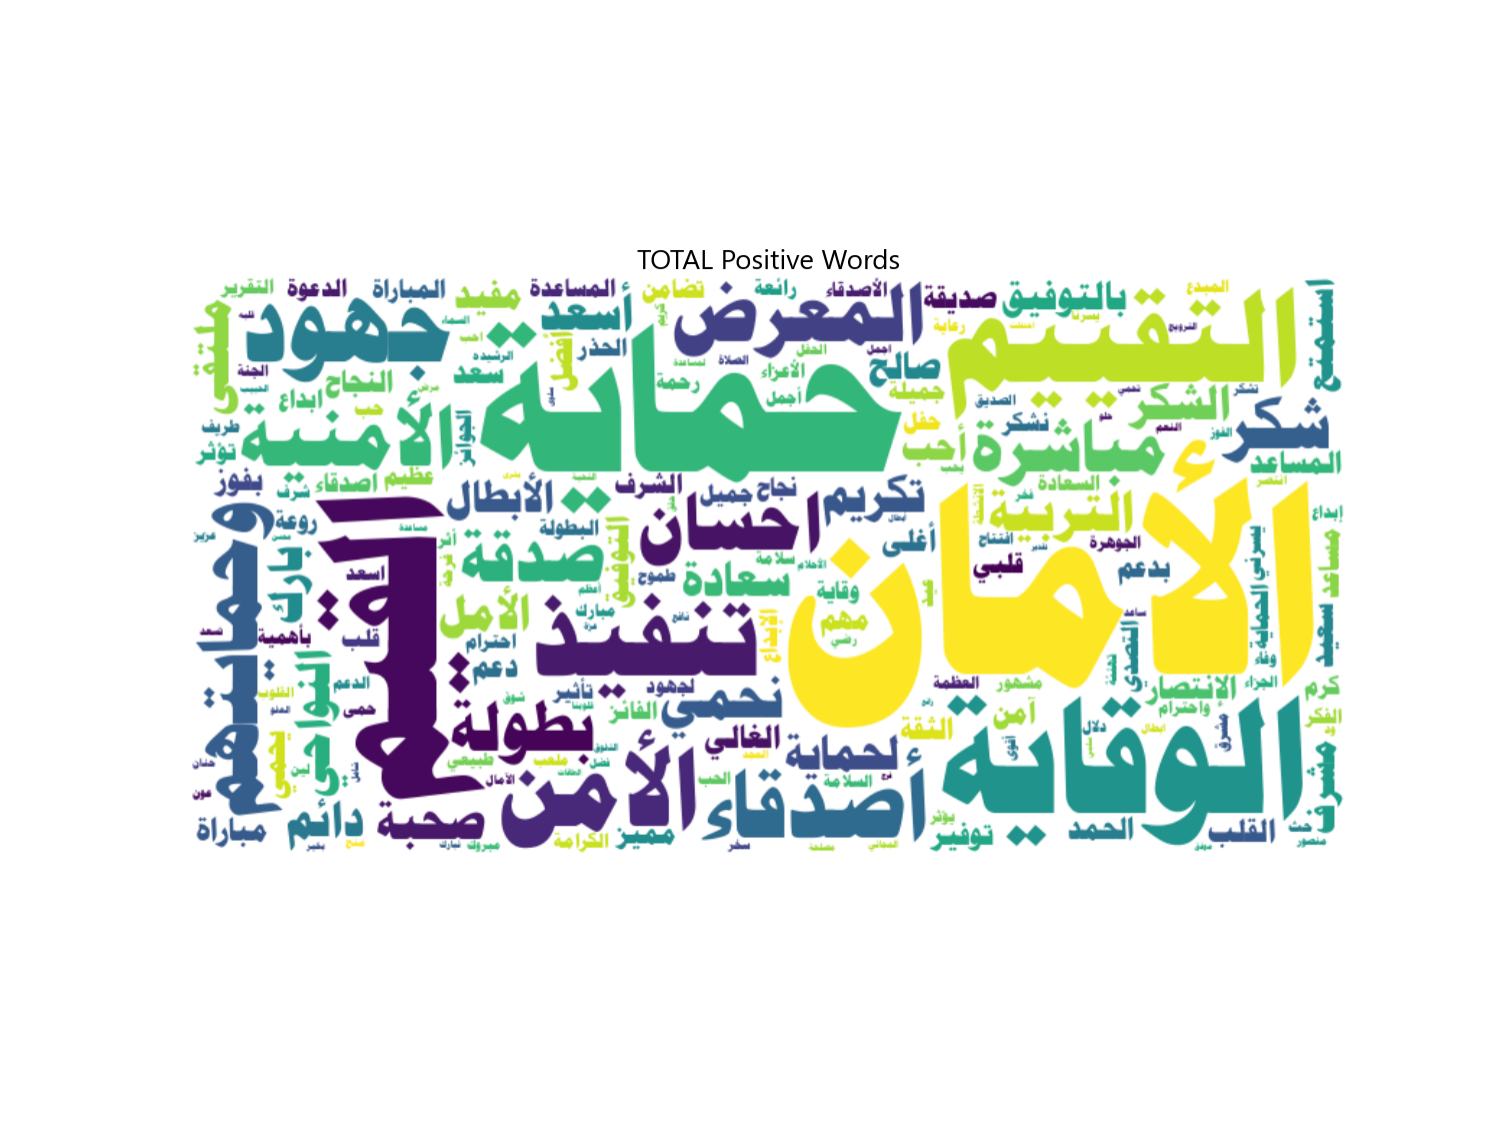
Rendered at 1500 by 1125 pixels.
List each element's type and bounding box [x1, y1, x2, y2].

picture [0, 187, 1500, 938]
